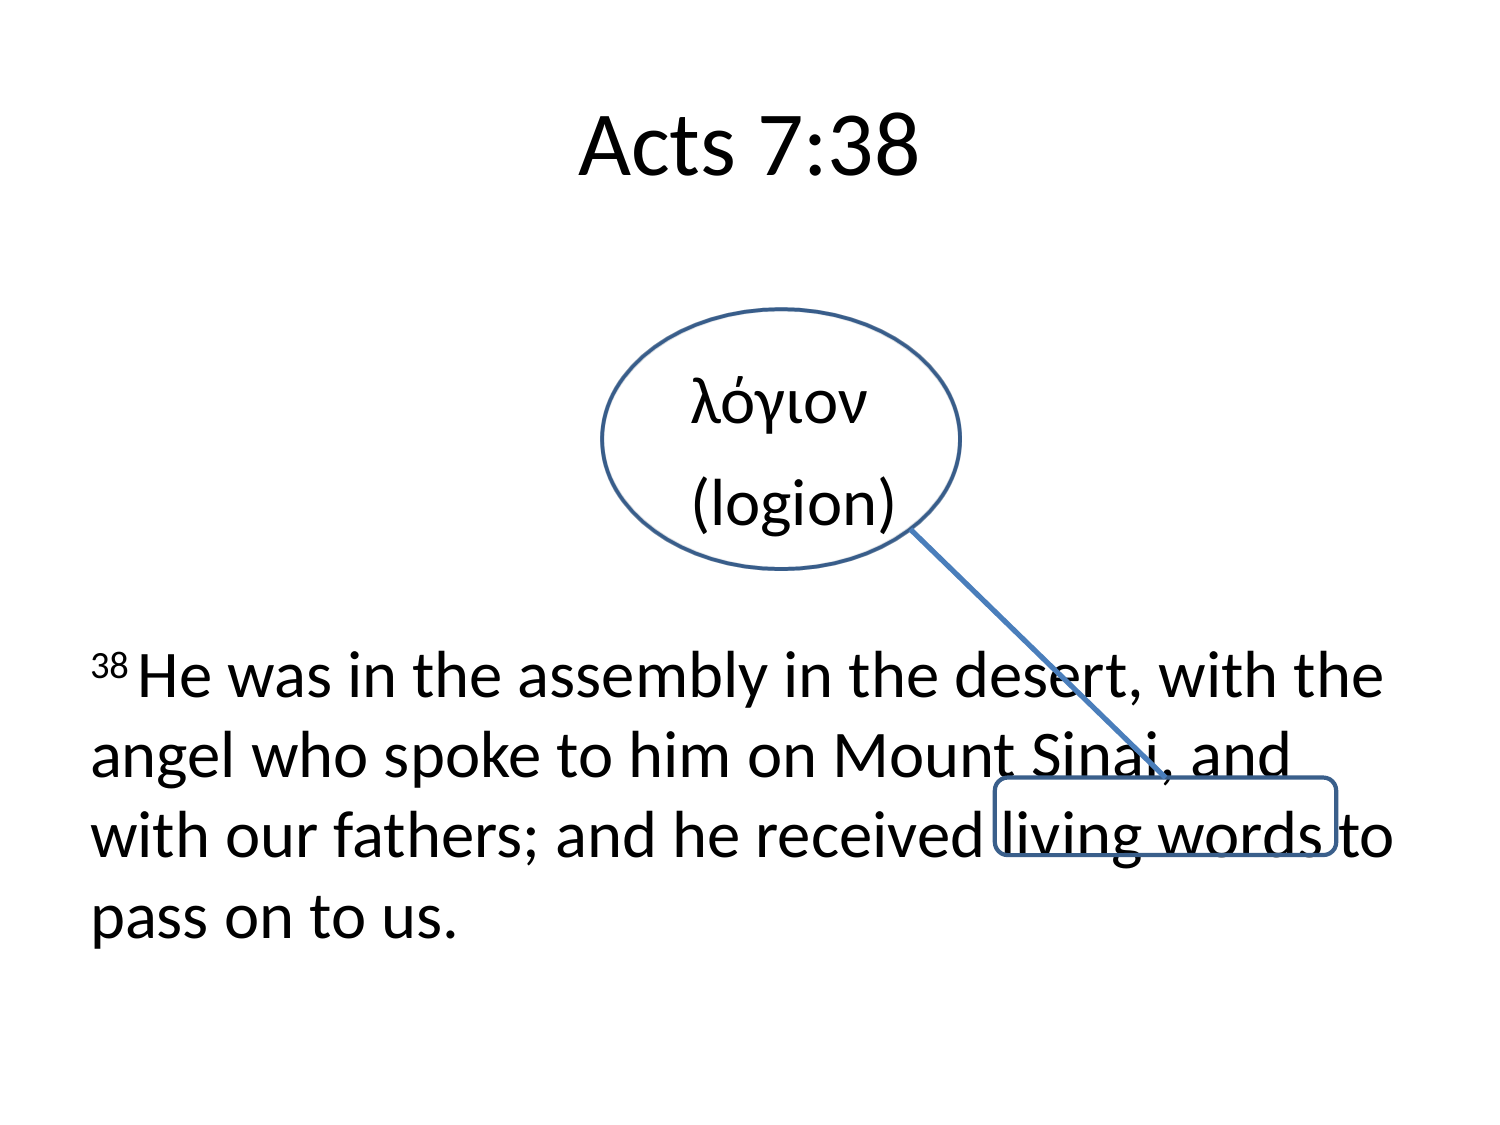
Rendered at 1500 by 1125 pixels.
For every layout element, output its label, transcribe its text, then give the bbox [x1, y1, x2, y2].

picture [600, 306, 962, 571]
text_box [992, 775, 1339, 858]
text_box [910, 528, 1166, 778]
list λόγιον (logion) 38 He was in the assembly in the desert, with the angel who spoke to him on Mount Sinai, and with our fathers; and he received living words to pass on to us. [75, 262, 1425, 1005]
title Acts 7:38 [75, 45, 1425, 233]
